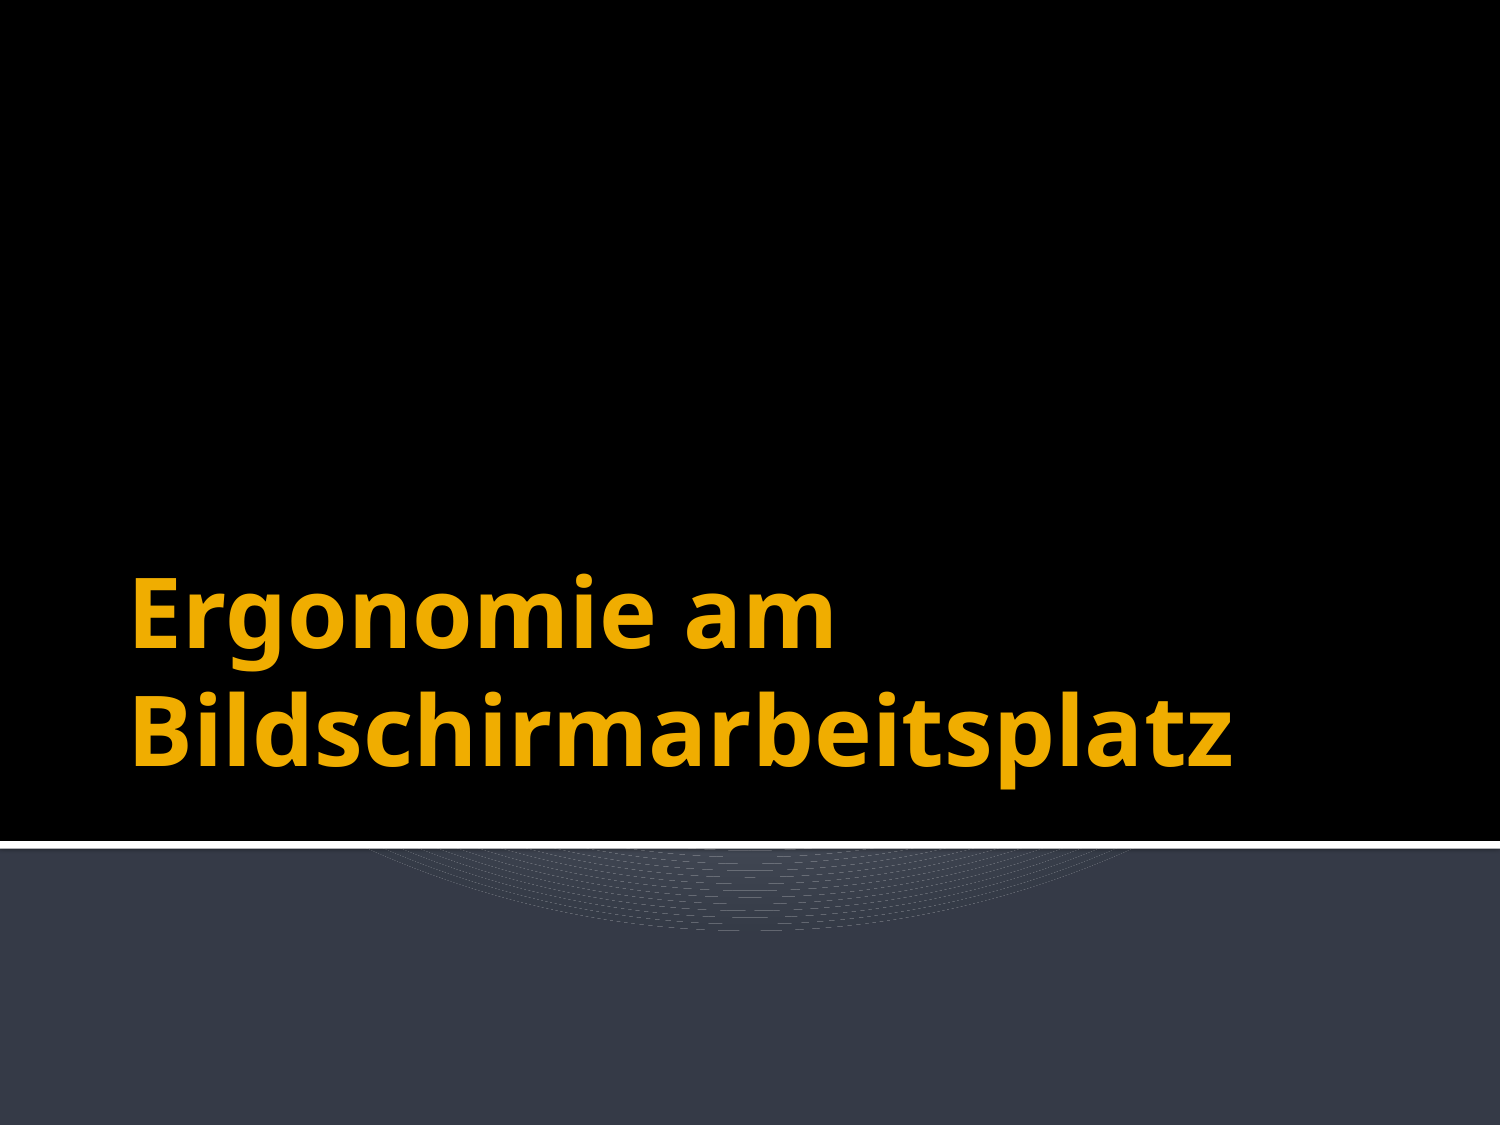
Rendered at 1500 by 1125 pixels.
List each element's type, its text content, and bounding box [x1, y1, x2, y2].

title Ergonomie am Bildschirmarbeitsplatz [112, 550, 1438, 825]
